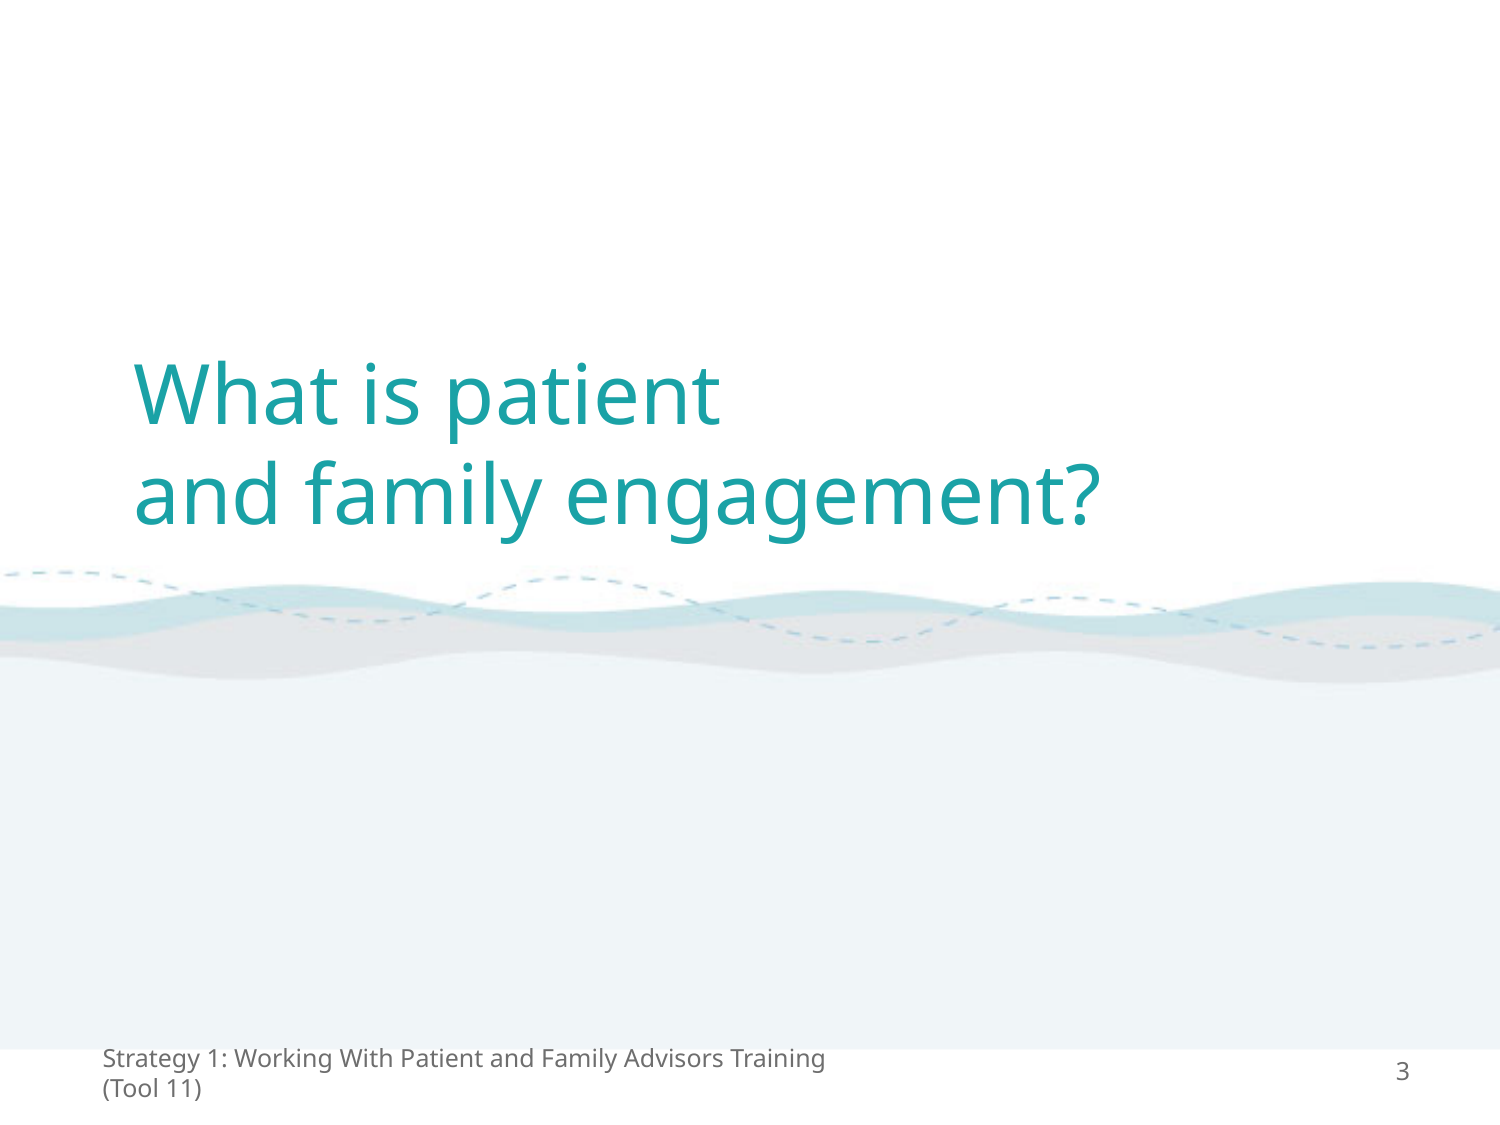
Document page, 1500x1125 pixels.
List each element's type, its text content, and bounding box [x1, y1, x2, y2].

slide_number 3 [1074, 1042, 1425, 1103]
picture [0, 0, 1500, 1125]
title What is patient and family engagement? [118, 324, 1394, 549]
footer Strategy 1: Working With Patient and Family Advisors Training (Tool 11) [87, 1042, 900, 1103]
